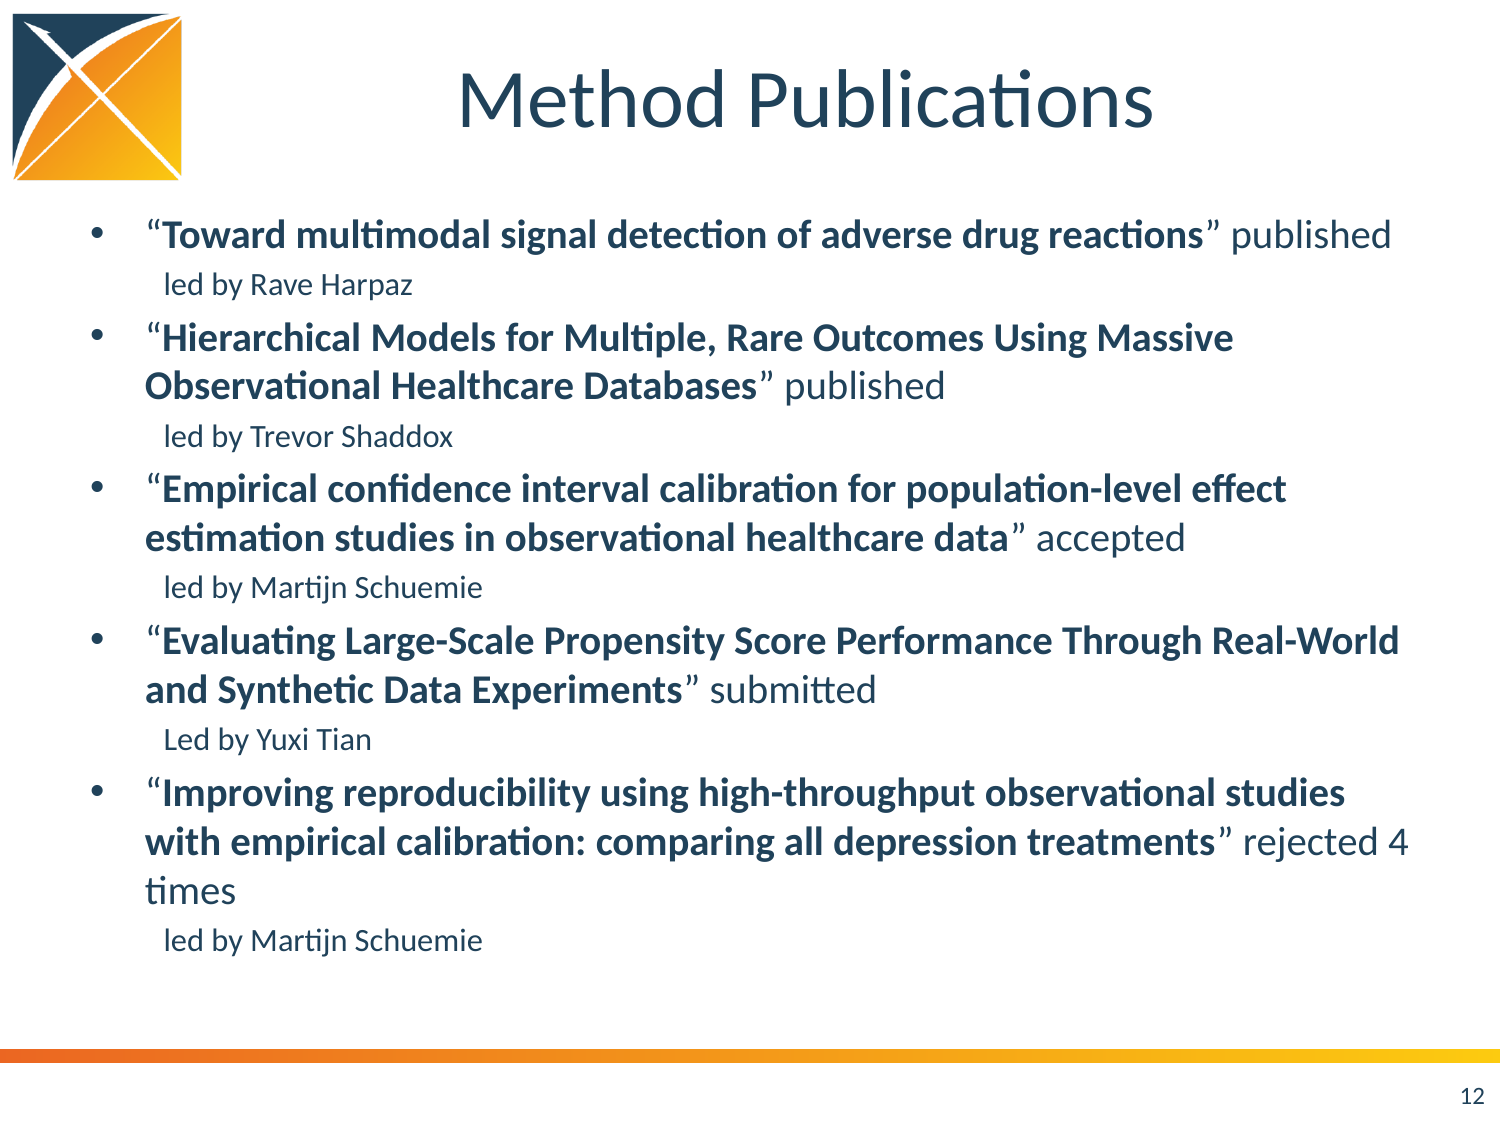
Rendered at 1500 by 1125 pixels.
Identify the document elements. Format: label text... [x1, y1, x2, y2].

title Method Publications [187, 24, 1425, 163]
slide_number 12 [1149, 1065, 1500, 1125]
picture [0, 0, 206, 200]
list “Toward multimodal signal detection of adverse drug reactions” published led by Rave Harpaz “Hierarchical Models for Multiple, Rare Outcomes Using Massive Observational Healthcare Databases” published led by Trevor Shaddox “Empirical confidence interval calibration for population-level effect estimation studies in observational healthcare data” accepted led by Martijn Schuemie “Evaluating Large-Scale Propensity Score Performance Through Real-World and Synthetic Data Experiments” submitted Led by Yuxi Tian “Improving reproducibility using high-throughput observational studies with empirical calibration: comparing all depression treatments” rejected 4 times led by Martijn Schuemie [75, 200, 1425, 1005]
